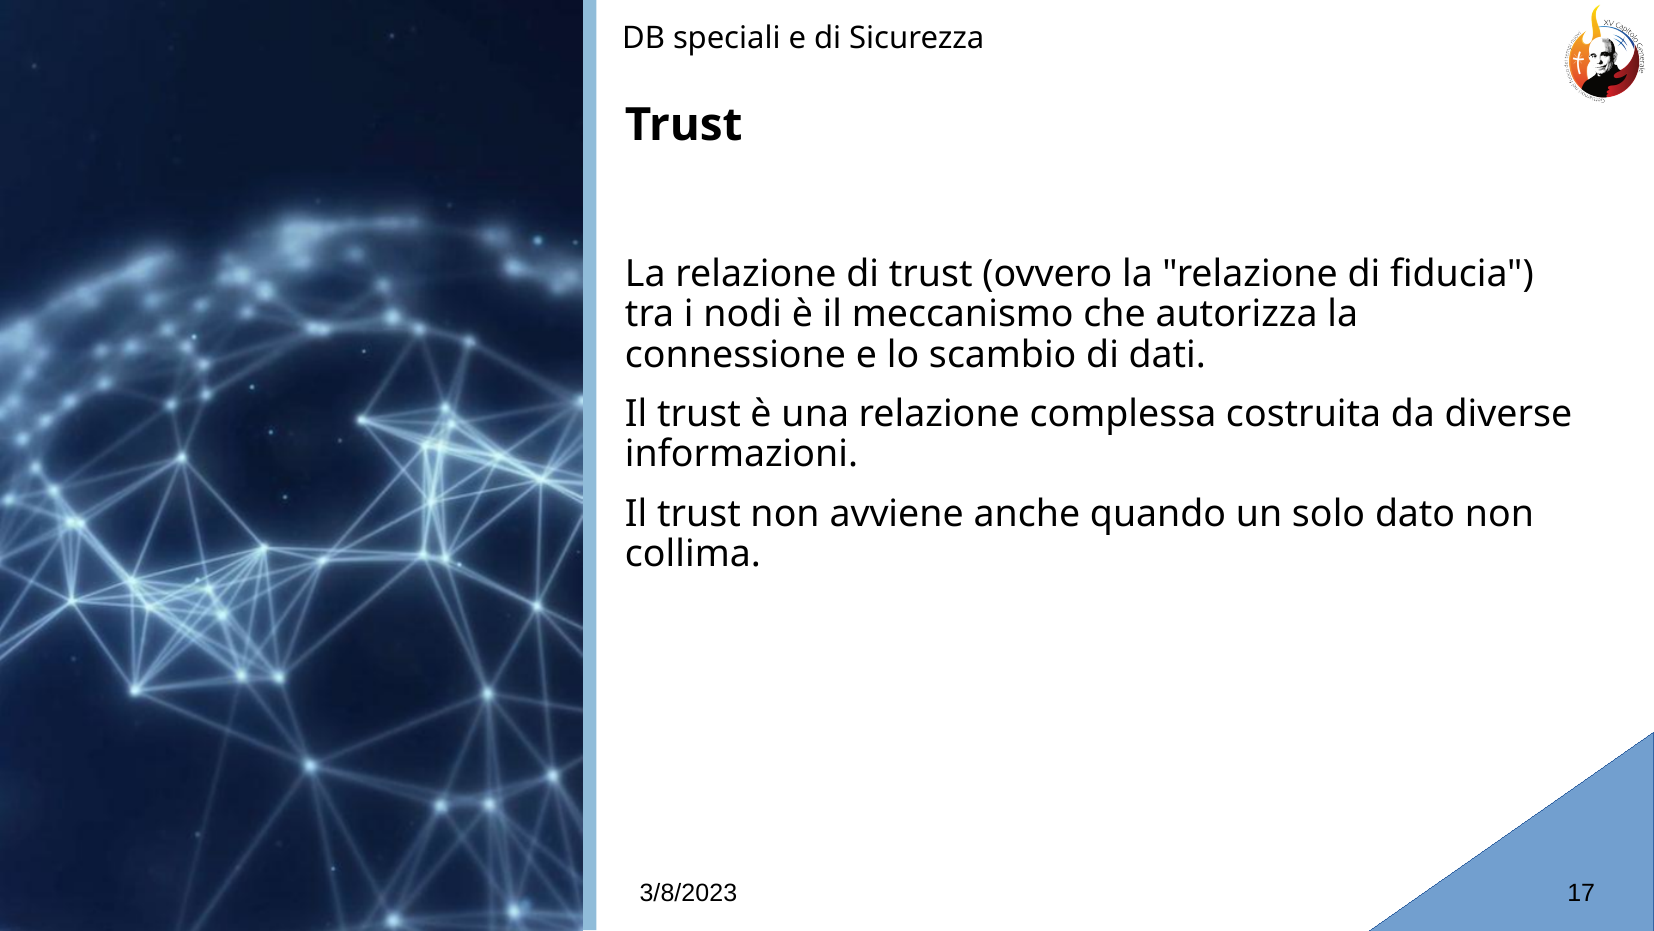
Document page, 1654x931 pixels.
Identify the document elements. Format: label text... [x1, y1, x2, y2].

picture [1563, 4, 1646, 103]
picture [0, 0, 583, 931]
title Trust [624, 94, 1621, 208]
text_box DB speciali e di Sicurezza [607, 9, 1340, 63]
list La relazione di trust (ovvero la "relazione di fiducia") tra i nodi è il meccanismo che autorizza la connessione e lo scambio di dati. Il trust è una relazione complessa costruita da diverse informazioni. Il trust non avviene anche quando un solo dato non collima. [624, 253, 1583, 771]
